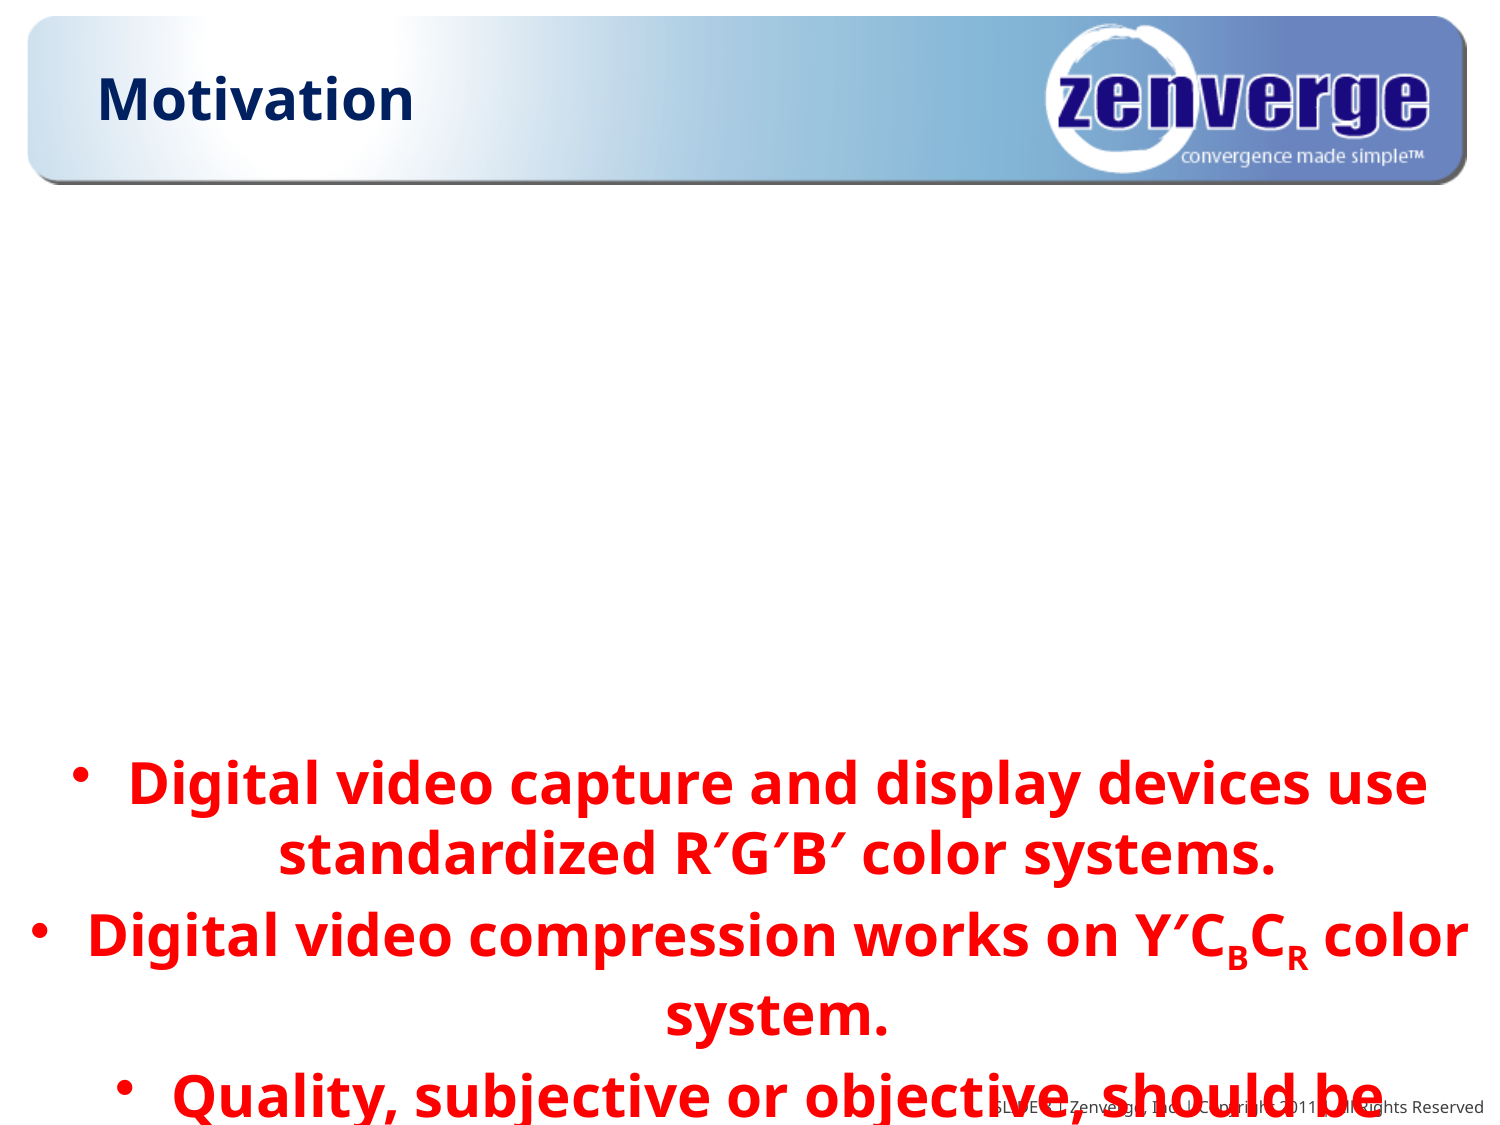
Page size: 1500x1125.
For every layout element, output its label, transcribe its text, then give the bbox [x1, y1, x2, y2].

picture [27, 16, 1467, 185]
list Digital video capture and display devices use standardized R′G′B′ color systems. Digital video compression works on Y′CBCR color system. Quality, subjective or objective, should be performed with display technology in mind. It may be desirable to compute objective distortion in R′G′B′. [0, 971, 1500, 1125]
title Motivation [80, 25, 989, 169]
